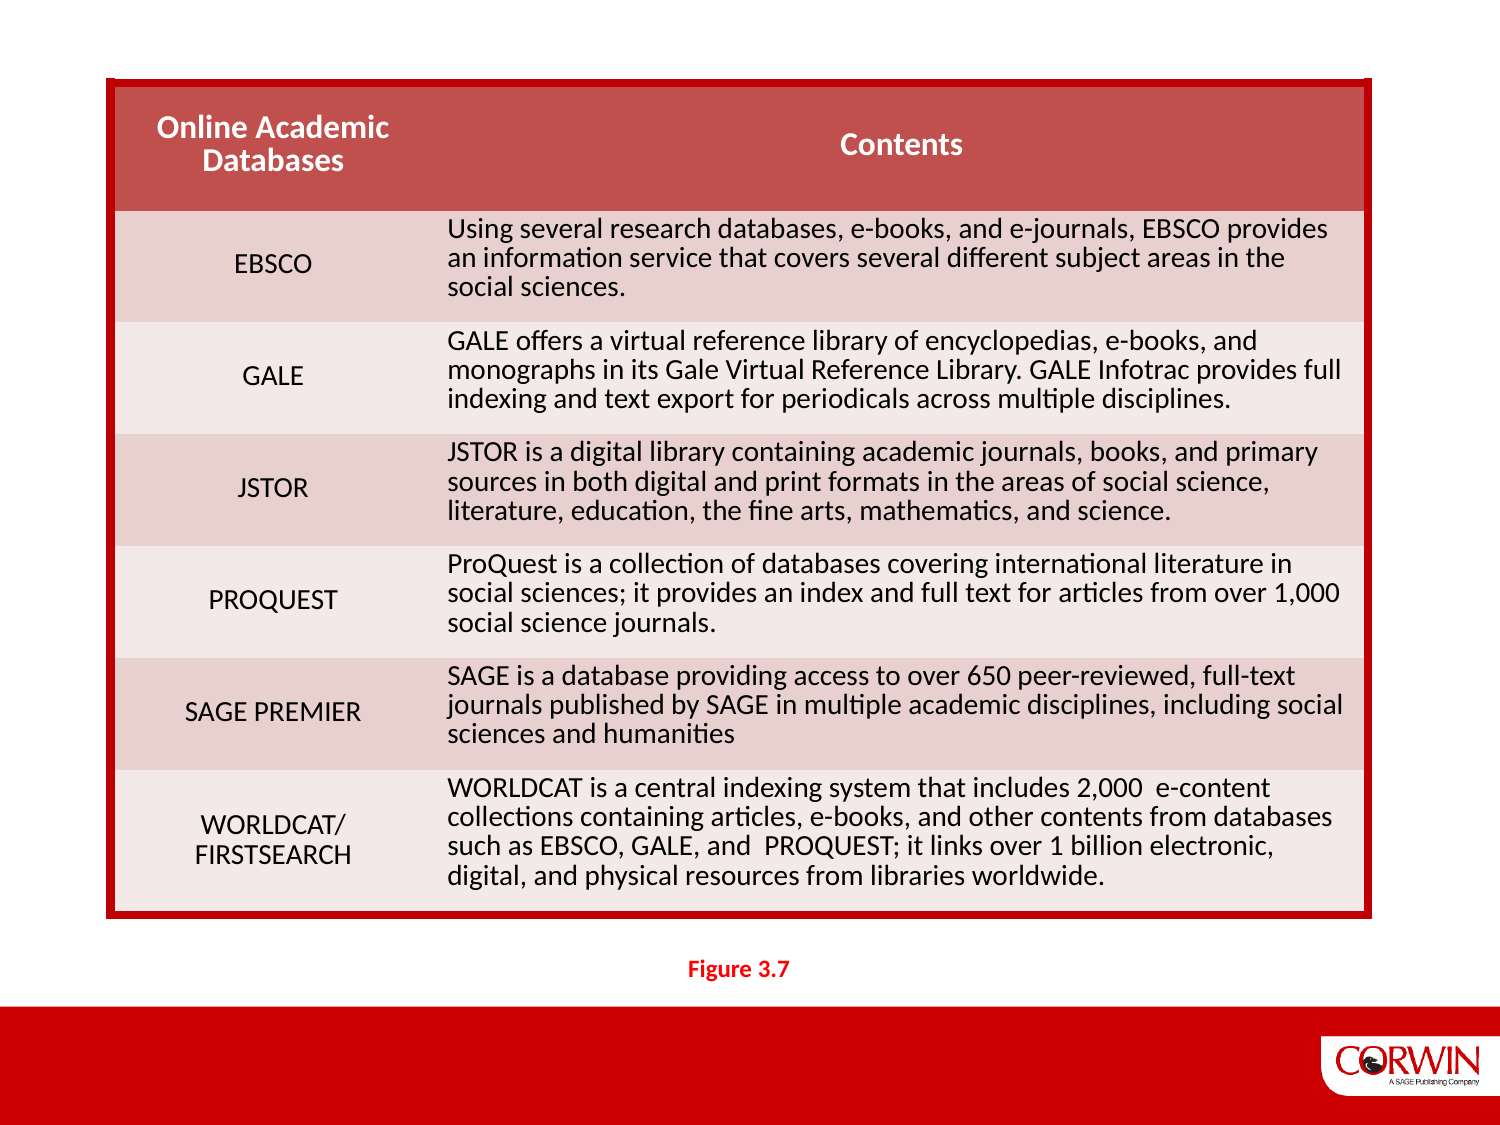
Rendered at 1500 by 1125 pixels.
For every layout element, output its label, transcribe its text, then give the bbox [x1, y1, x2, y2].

table_header Contents [436, 87, 1364, 211]
table_cell ProQuest is a collection of databases covering international literature in social sciences; it provides an index and full text for articles from over 1,000 social science journals. [436, 546, 1364, 658]
table_cell GALE [115, 322, 436, 434]
table_cell SAGE PREMIER [115, 658, 436, 770]
table_cell EBSCO [115, 211, 436, 322]
table_cell GALE offers a virtual reference library of encyclopedias, e-books, and monographs in its Gale Virtual Reference Library. GALE Infotrac provides full indexing and text export for periodicals across multiple disciplines. [436, 322, 1364, 434]
table_cell Using several research databases, e-books, and e-journals, EBSCO provides an information service that covers several different subject areas in the social sciences. [436, 211, 1364, 322]
picture [0, 0, 1500, 1125]
footer Figure 3.7 [486, 945, 993, 991]
table_cell WORLDCAT is a central indexing system that includes 2,000 e-content collections containing articles, e-books, and other contents from databases such as EBSCO, GALE, and PROQUEST; it links over 1 billion electronic, digital, and physical resources from libraries worldwide. [436, 770, 1364, 911]
table_cell JSTOR [115, 434, 436, 546]
table_cell JSTOR is a digital library containing academic journals, books, and primary sources in both digital and print formats in the areas of social science, literature, education, the fine arts, mathematics, and science. [436, 434, 1364, 546]
table_cell WORLDCAT/ FIRSTSEARCH [115, 770, 436, 911]
table_cell PROQUEST [115, 546, 436, 658]
table_header Online Academic Databases [115, 87, 436, 211]
table_cell SAGE is a database providing access to over 650 peer-reviewed, full-text journals published by SAGE in multiple academic disciplines, including social sciences and humanities [436, 658, 1364, 770]
